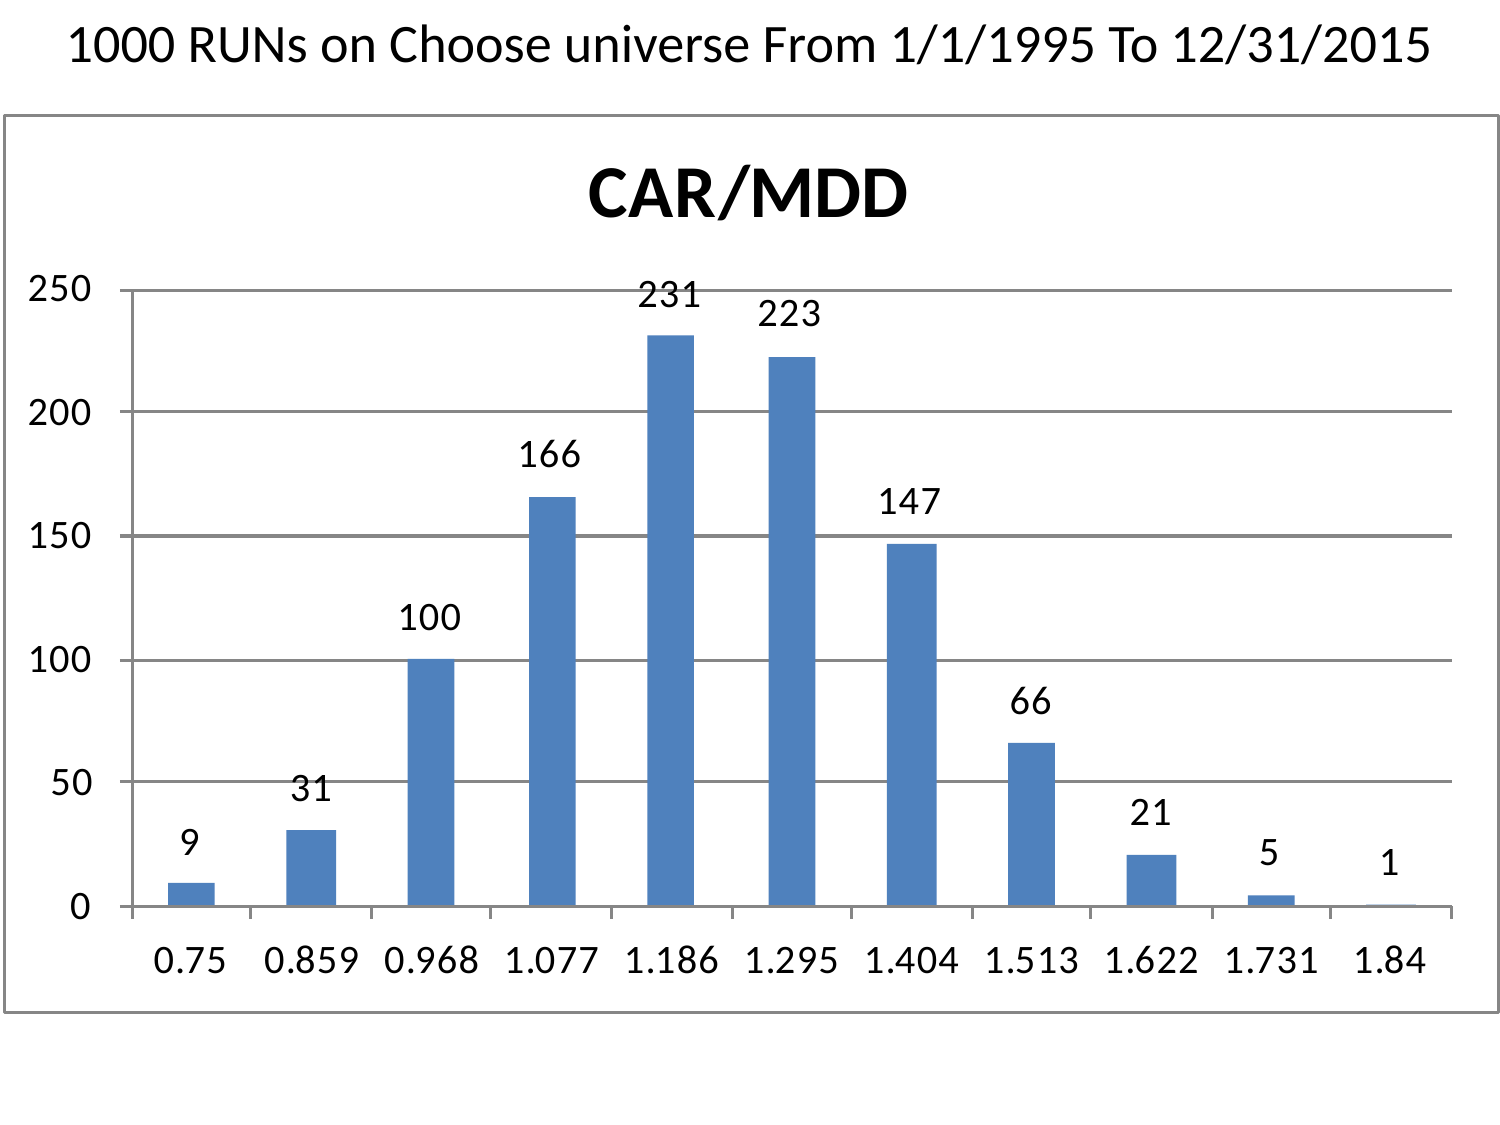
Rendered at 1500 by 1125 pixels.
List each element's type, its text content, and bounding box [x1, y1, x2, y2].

picture [0, 110, 1500, 1014]
text_box 1000 RUNs on Choose universe From 1/1/1995 To 12/31/2015 [0, 0, 1500, 81]
